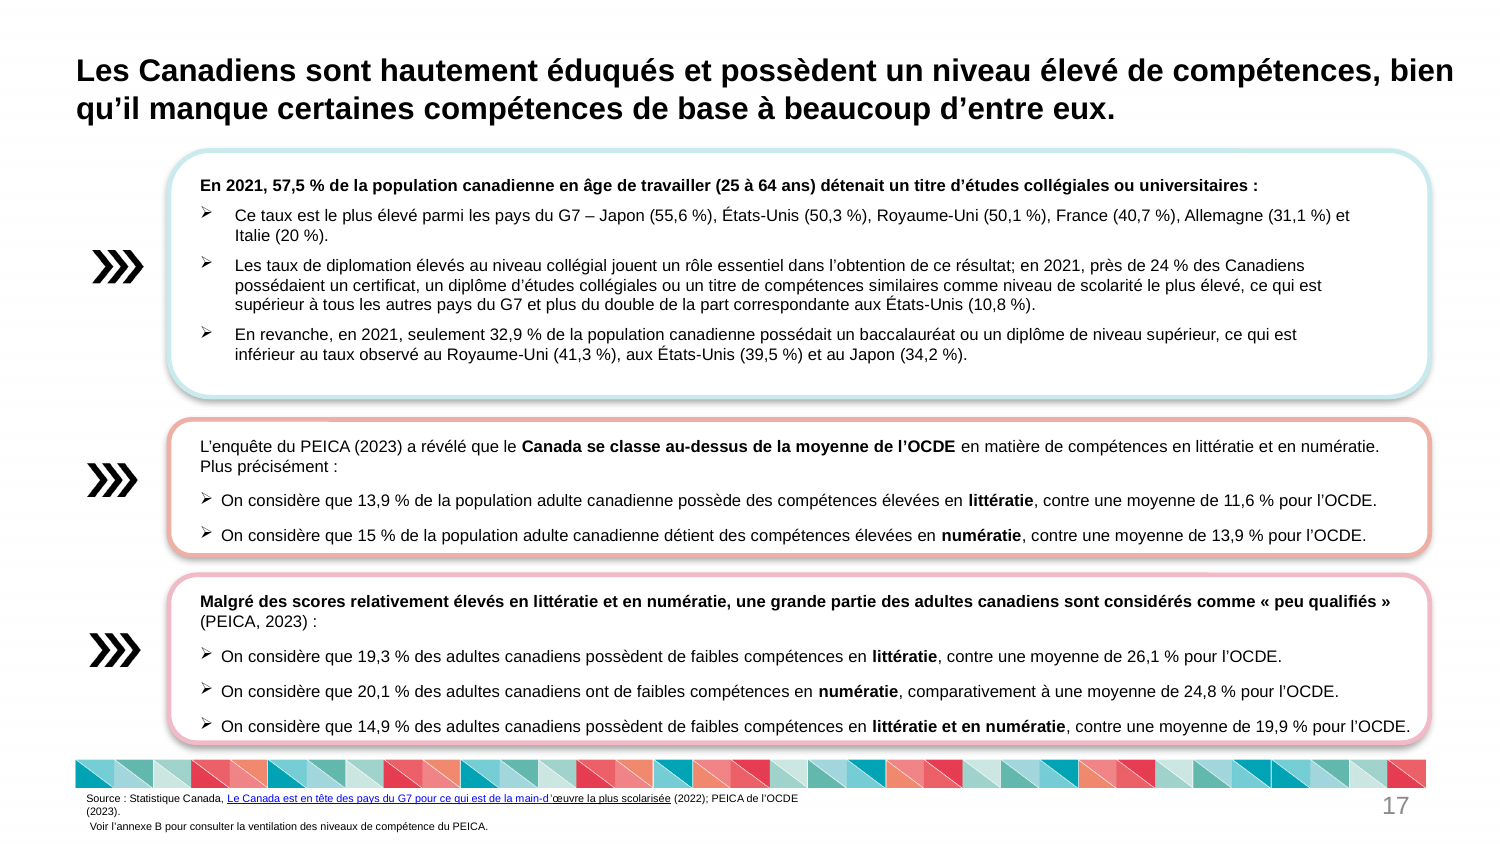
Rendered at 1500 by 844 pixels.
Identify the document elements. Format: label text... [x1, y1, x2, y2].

text_box [168, 149, 1431, 398]
text_box Les Canadiens sont hautement éduqués et possèdent un niveau élevé de compétences, bien qu’il manque certaines compétences de base à beaucoup d’entre eux. [61, 43, 1484, 119]
text_box [168, 418, 1426, 557]
text_box L’enquête du PEICA (2023) a révélé que le Canada se classe au-dessus de la moyenne de l’OCDE en matière de compétences en littératie et en numératie. Plus précisément : On considère que 13,9 % de la population adulte canadienne possède des compétences élevées en littératie, contre une moyenne de 11,6 % pour l’OCDE. On considère que 15 % de la population adulte canadienne détient des compétences élevées en numératie, contre une moyenne de 13,9 % pour l’OCDE. [185, 428, 1429, 553]
slide_number 17 [1074, 782, 1425, 827]
text_box Malgré des scores relativement élevés en littératie et en numératie, une grande partie des adultes canadiens sont considérés comme « peu qualifiés » (PEICA, 2023) : On considère que 19,3 % des adultes canadiens possèdent de faibles compétences en littératie, contre une moyenne de 26,1 % pour l’OCDE. On considère que 20,1 % des adultes canadiens ont de faibles compétences en numératie, comparativement à une moyenne de 24,8 % pour l’OCDE. On considère que 14,9 % des adultes canadiens possèdent de faibles compétences en littératie et en numératie, contre une moyenne de 19,9 % pour l’OCDE. [185, 583, 1446, 744]
text_box Source : Statistique Canada, Le Canada est en tête des pays du G7 pour ce qui est de la main-d’œuvre la plus scolarisée (2022); PEICA de l’OCDE (2023). [74, 785, 829, 823]
picture [0, 0, 1500, 844]
text_box Voir l’annexe B pour consulter la ventilation des niveaux de compétence du PEICA. [75, 811, 857, 840]
text_box En 2021, 57,5 % de la population canadienne en âge de travailler (25 à 64 ans) détenait un titre d’études collégiales ou universitaires : ​​ Ce taux est le plus élevé parmi les pays du G7 – Japon (55,6 %), États-Unis (50,3 %), Royaume-Uni (50,1 %), France (40,7 %), Allemagne (31,1 %) et Italie (20 %). Les taux de diplomation élevés au niveau collégial jouent un rôle essentiel dans l’obtention de ce résultat; en 2021, près de 24 % des Canadiens possédaient un certificat, un diplôme d’études collégiales ou un titre de compétences similaires comme niveau de scolarité le plus élevé, ce qui est supérieur à tous les autres pays du G7 et plus du double de la part correspondante aux États-Unis (10,8 %).​ En revanche, en 2021, seulement 32,9 % de la population canadienne possédait un baccalauréat ou un diplôme de niveau supérieur, ce qui est inférieur au taux observé au Royaume-Uni (41,3 %), aux États-Unis (39,5 %) et au Japon (34,2 %). [185, 167, 1375, 372]
text_box [168, 574, 1423, 741]
